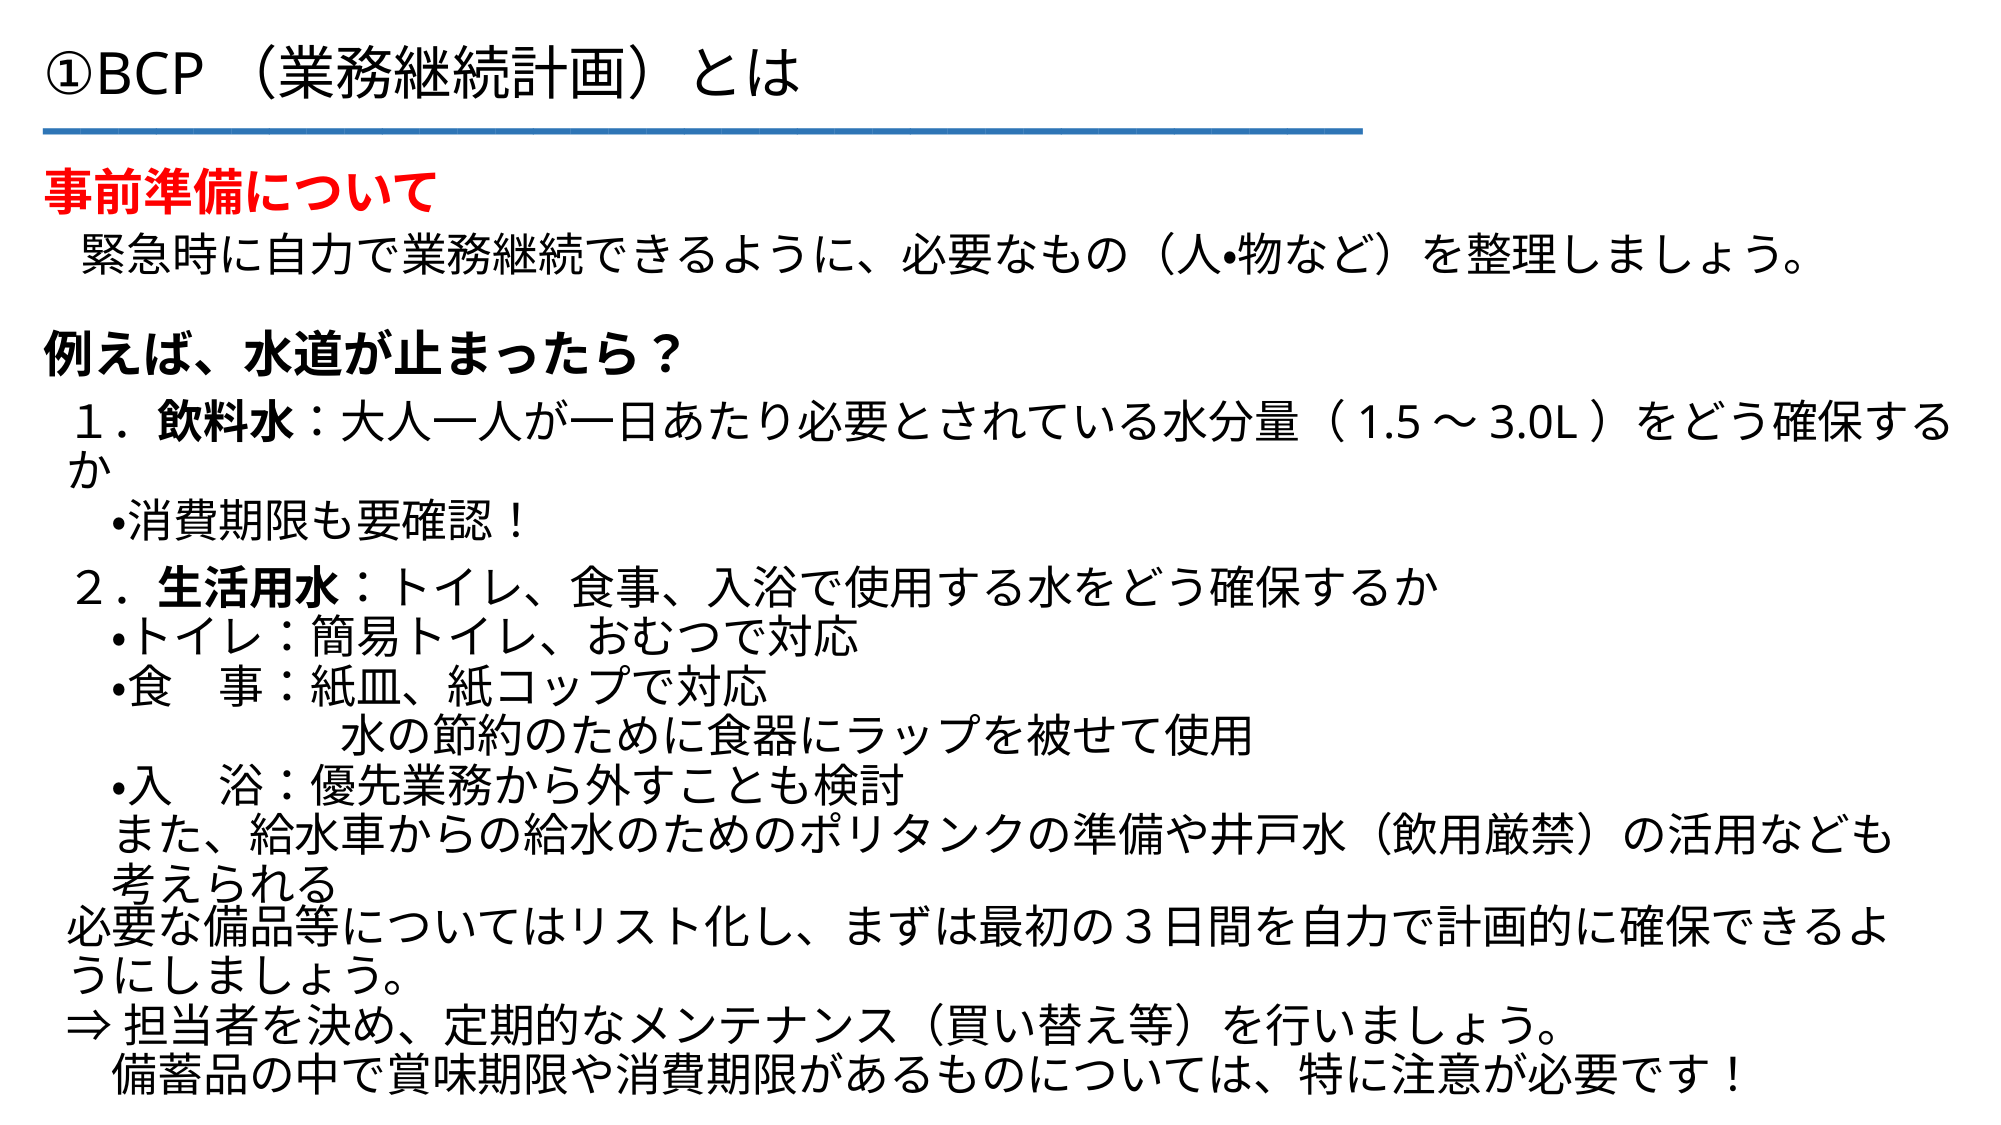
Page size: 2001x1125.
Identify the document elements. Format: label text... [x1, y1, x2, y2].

text_box ___________________________________ [28, 17, 1960, 164]
text_box ①BCP（業務継続計画）とは [28, 36, 1923, 131]
text_box 事前準備について [28, 160, 1923, 232]
text_box 例えば、水道が止まったら？ [28, 321, 1923, 394]
text_box 緊急時に自力で業務継続できるように、必要なもの（人・物など）を整理しましょう。 [66, 225, 1923, 297]
text_box １．飲料水：大人一人が一日あたり必要とされている水分量（1.5～3.0L）をどう確保するか ・消費期限も要確認！ ２．生活用水：トイレ、食事、入浴で使用する水をどう確保するか ・トイレ：簡易トイレ、おむつで対応 ・食 事：紙皿、紙コップで対応 水の節約のために食器にラップを被せて使用 ・入 浴：優先業務から外すことも検討 また、給水車からの給水のためのポリタンクの準備や井戸水（飲用厳禁）の活用なども 考えられる [51, 391, 2000, 887]
text_box 必要な備品等についてはリスト化し、まずは最初の３日間を自力で計画的に確保できるようにしましょう。 ⇒担当者を決め、定期的なメンテナンス（買い替え等）を行いましょう。 備蓄品の中で賞味期限や消費期限があるものについては、特に注意が必要です！ [51, 896, 1923, 1125]
